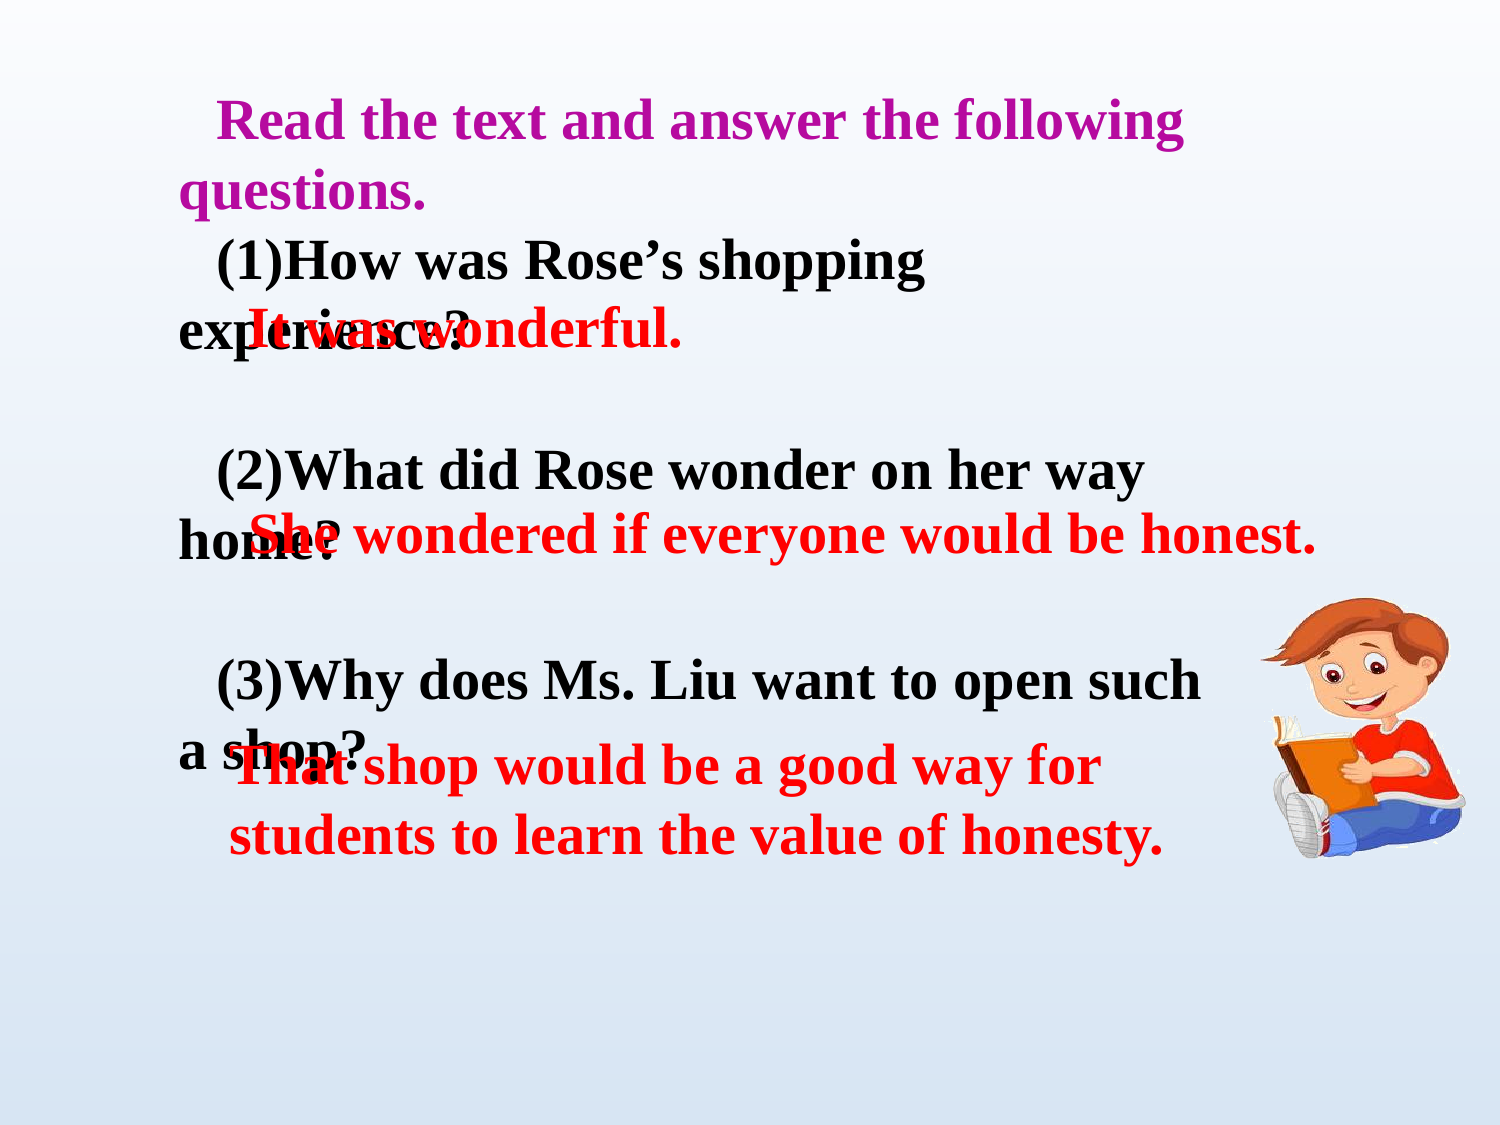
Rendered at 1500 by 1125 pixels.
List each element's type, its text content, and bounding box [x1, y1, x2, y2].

text_box That shop would be a good way for students to learn the value of honesty. [214, 718, 1304, 874]
text_box Read the text and answer the following questions. (1)How was Rose’s shopping experience? (2)What did Rose wonder on her way home? (3)Why does Ms. Liu want to open such a shop? [164, 73, 1242, 789]
text_box She wondered if everyone would be honest. [233, 488, 1347, 573]
text_box It was wonderful. [233, 282, 714, 367]
picture [1241, 596, 1498, 860]
